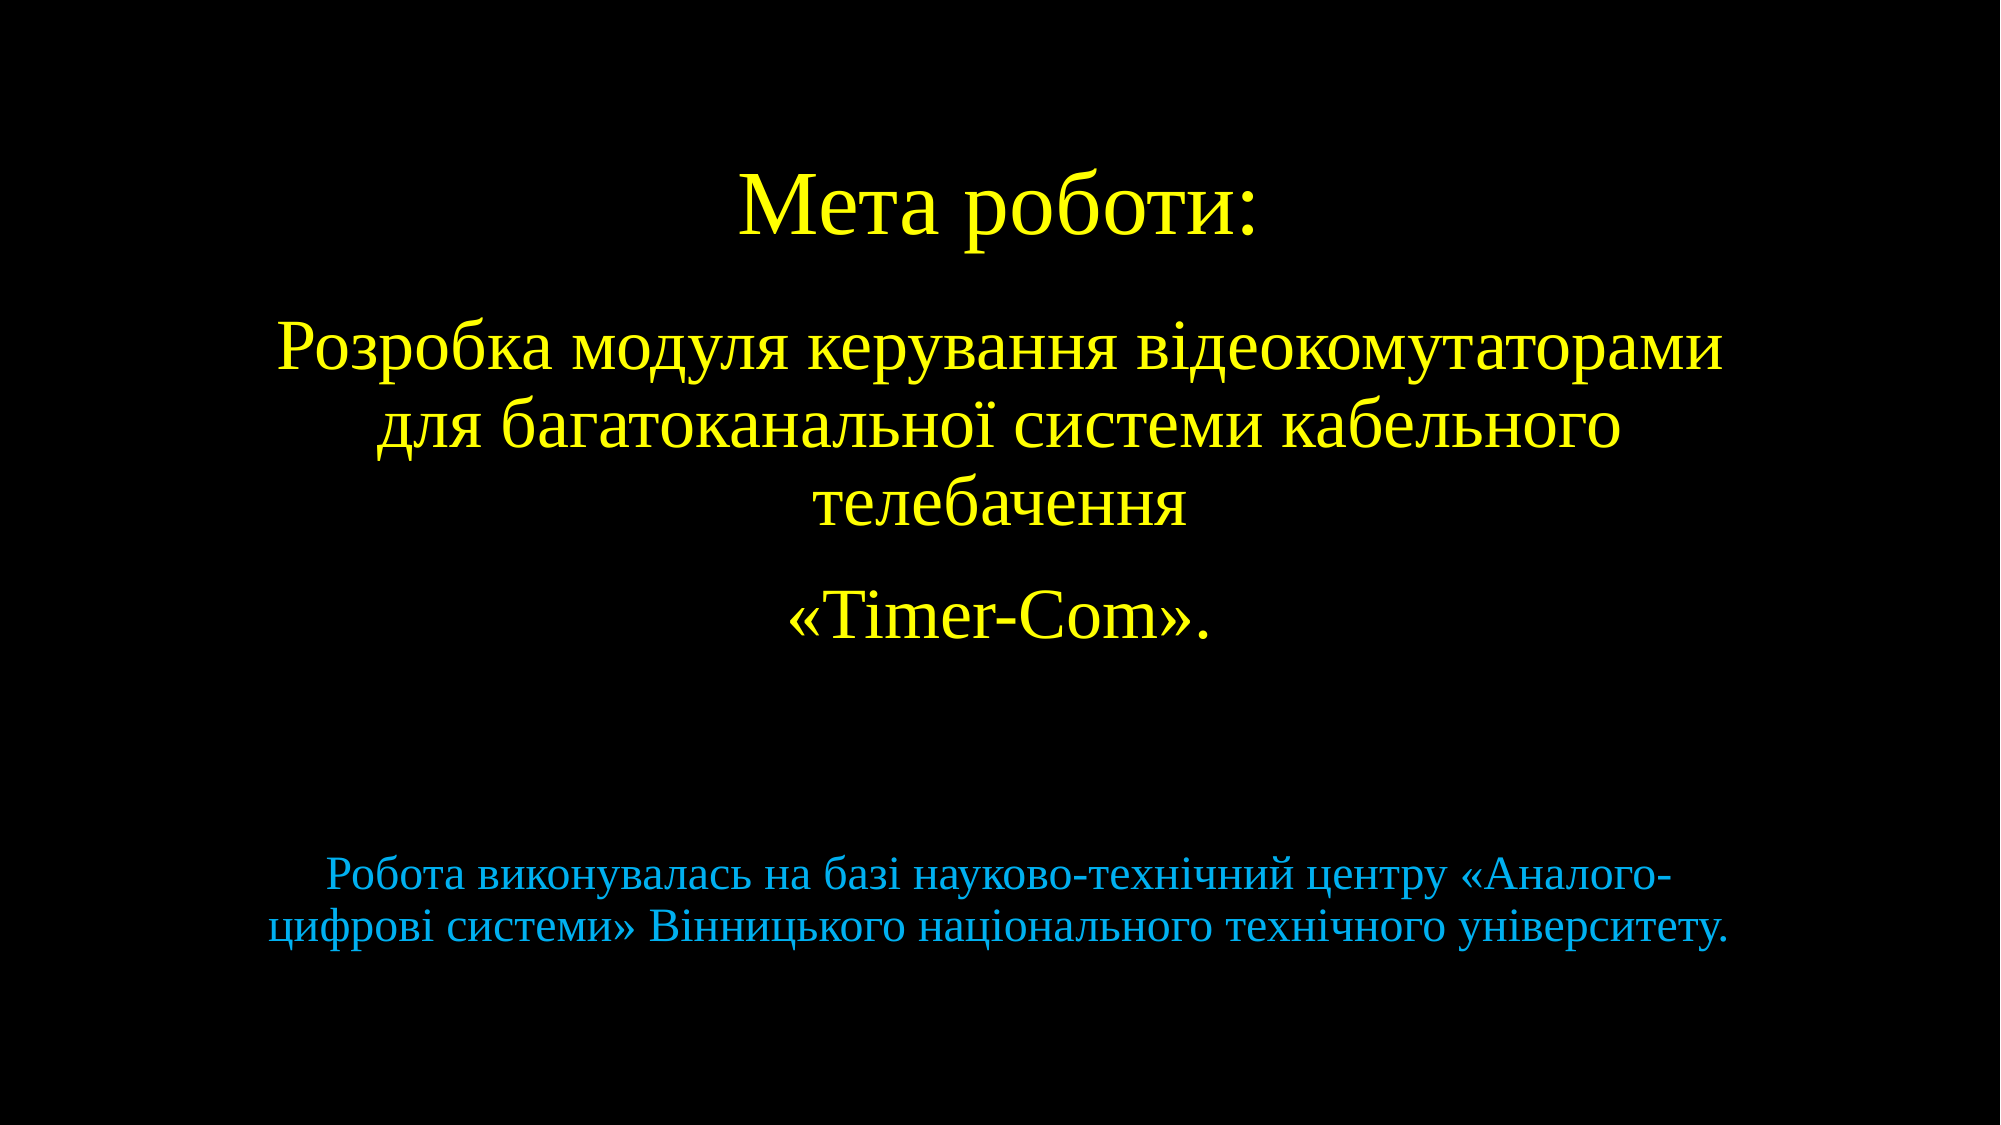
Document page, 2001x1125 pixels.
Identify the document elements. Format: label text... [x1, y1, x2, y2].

list Розробка модуля керування відеокомутаторами для багатоканальної системи кабельного телебачення «Timer-Com». Робота виконувалась на базі науково-технічний центру «Аналого-цифрові системи» Вінницького національного технічного університету. [249, 299, 1750, 1000]
title Мета роботи: [249, 75, 1750, 263]
